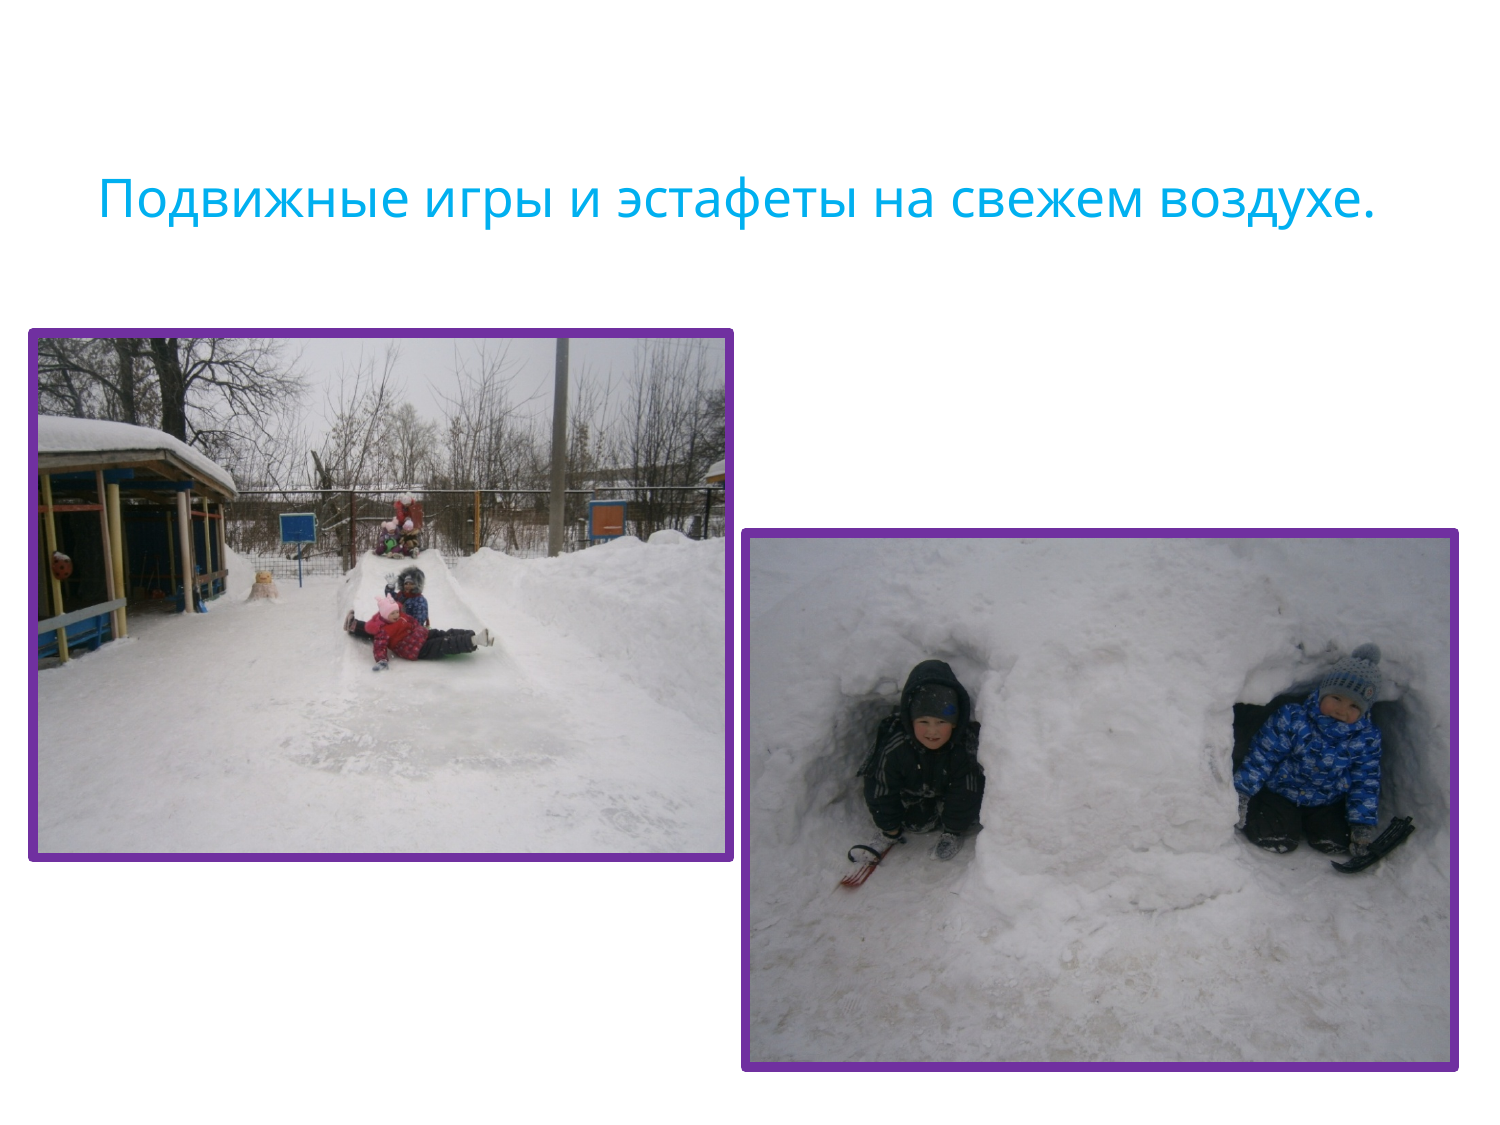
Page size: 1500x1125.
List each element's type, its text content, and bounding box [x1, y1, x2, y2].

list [37, 337, 726, 854]
picture [749, 537, 1451, 1063]
title Подвижные игры и эстафеты на свежем воздухе. [62, 137, 1413, 325]
